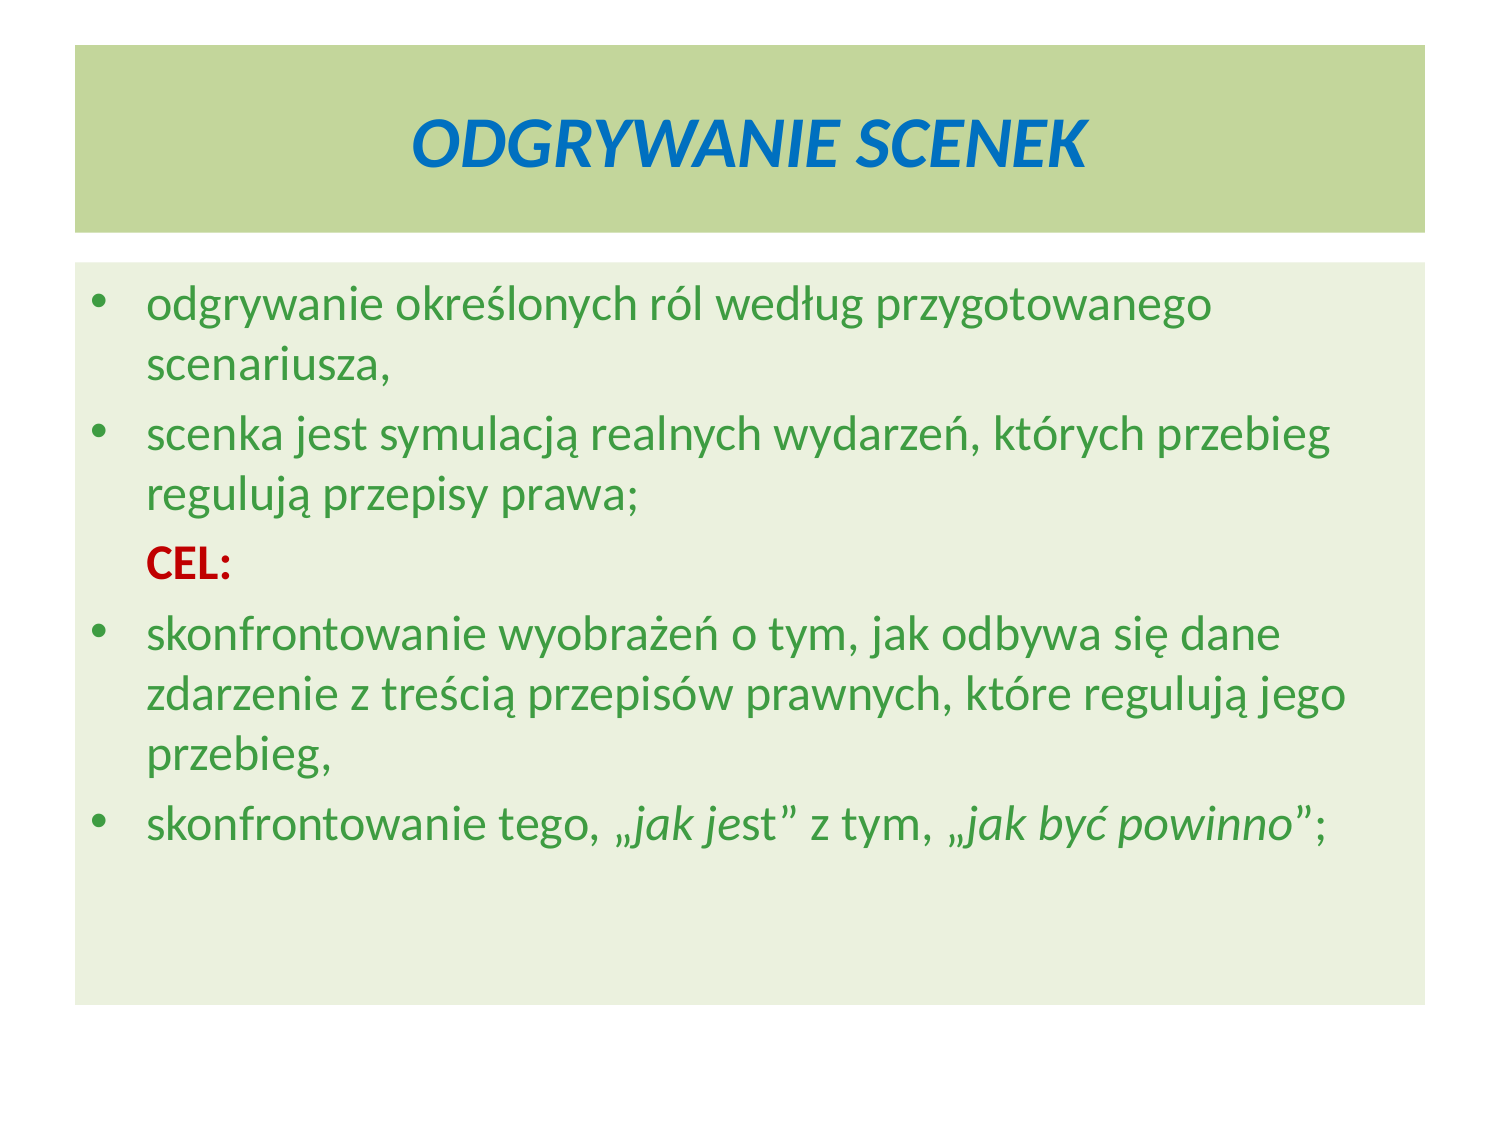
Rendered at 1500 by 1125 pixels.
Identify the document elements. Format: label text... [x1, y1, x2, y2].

list odgrywanie określonych ról według przygotowanego scenariusza, scenka jest symulacją realnych wydarzeń, których przebieg regulują przepisy prawa; CEL: skonfrontowanie wyobrażeń o tym, jak odbywa się dane zdarzenie z treścią przepisów prawnych, które regulują jego przebieg, skonfrontowanie tego, „jak jest” z tym, „jak być powinno”; [75, 262, 1425, 1005]
title ODGRYWANIE SCENEK [75, 45, 1425, 233]
